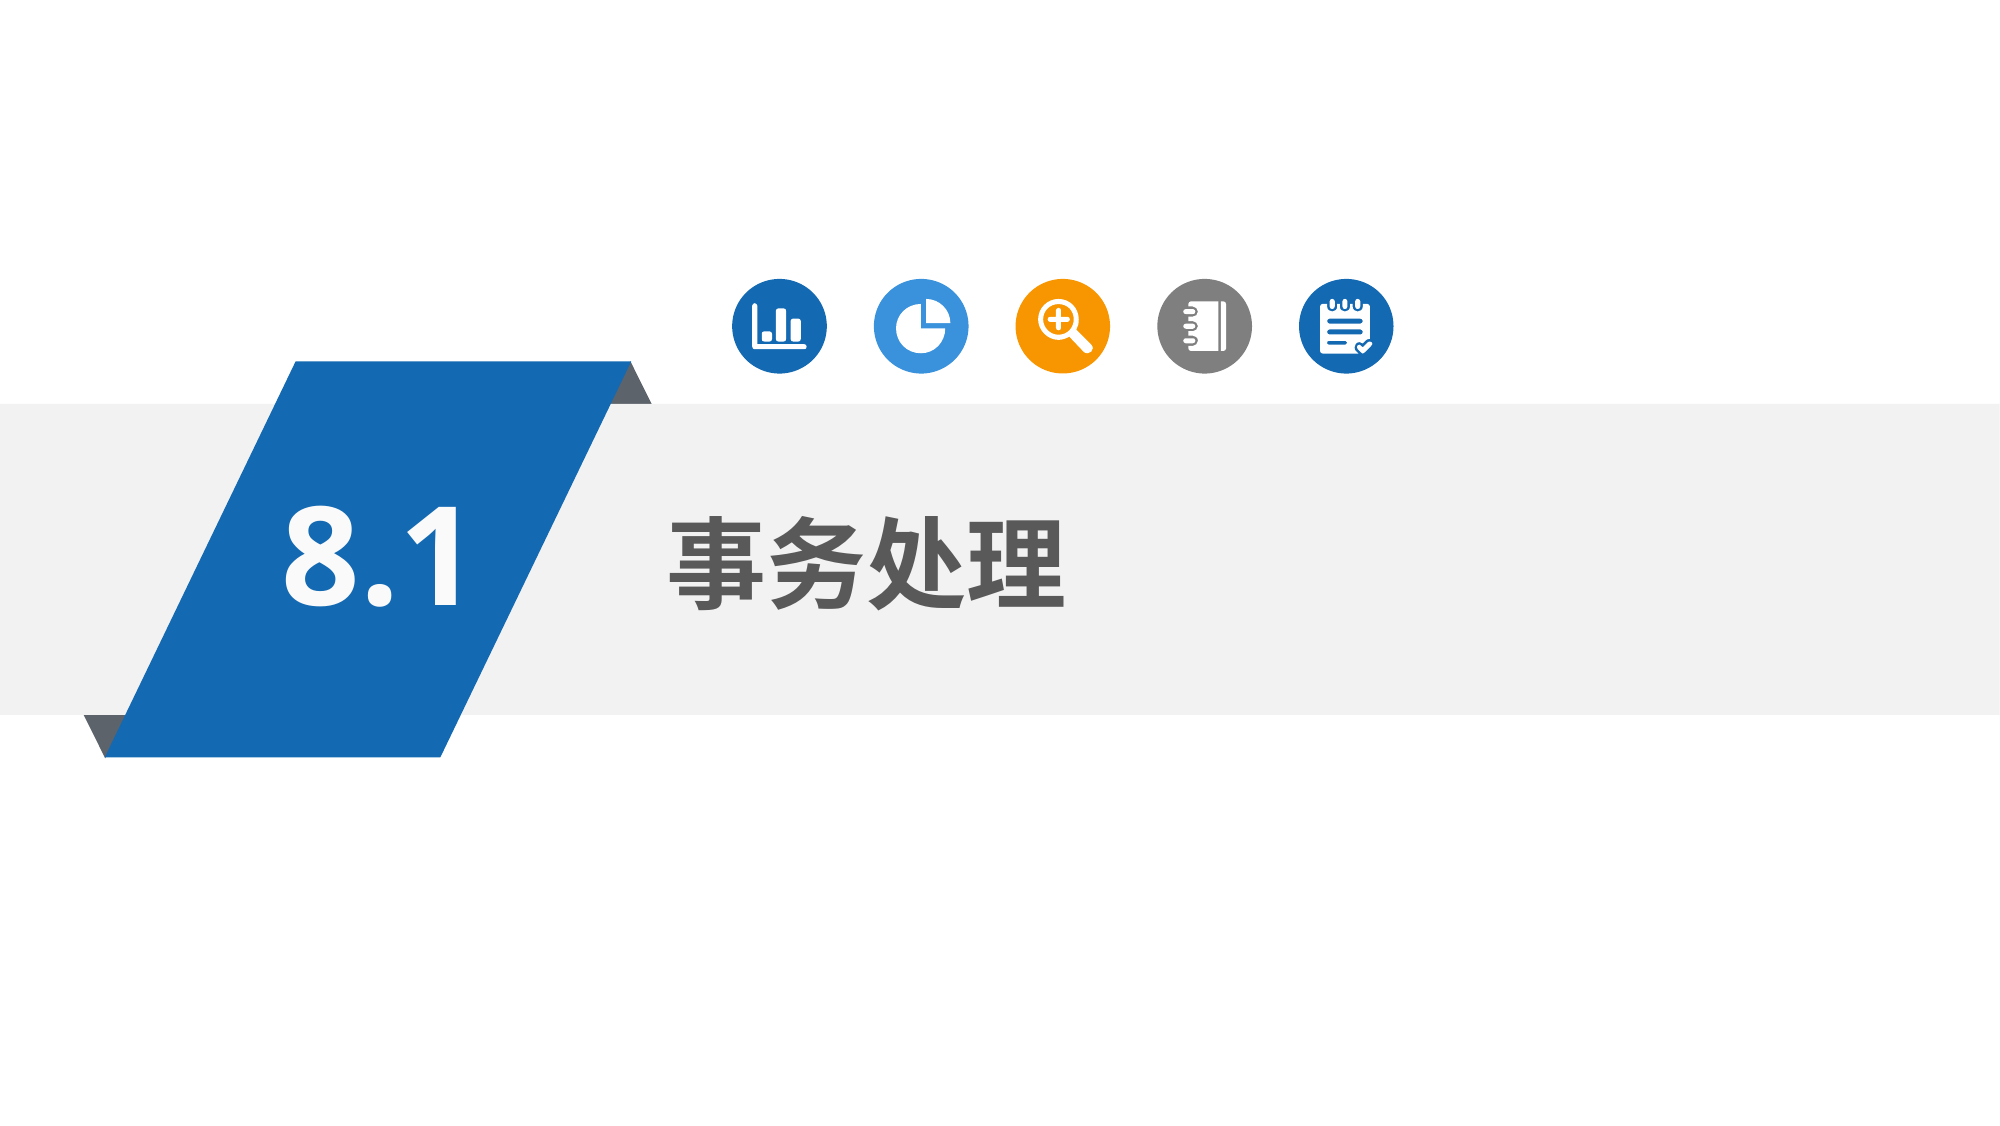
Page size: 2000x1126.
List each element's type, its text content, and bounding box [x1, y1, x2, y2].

text_box 8.1 [266, 460, 552, 641]
text_box 事务处理 [651, 494, 1367, 630]
